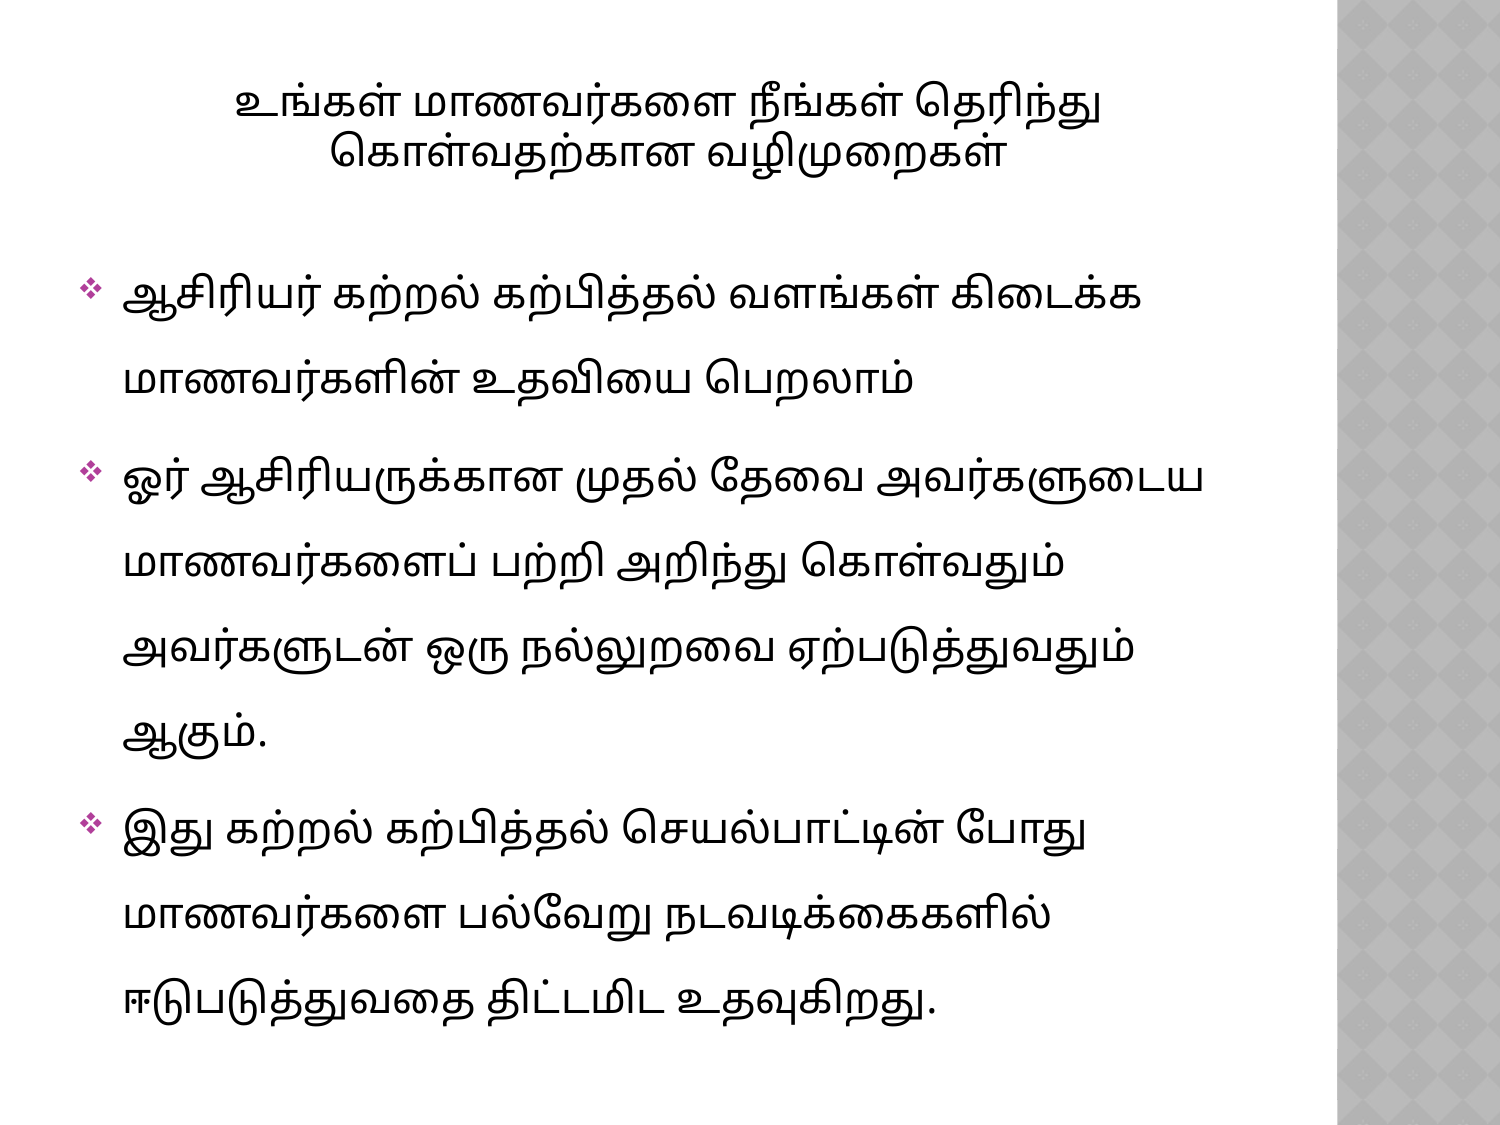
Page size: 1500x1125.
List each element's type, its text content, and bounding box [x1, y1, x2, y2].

list ஆசிரியர் கற்றல் கற்பித்தல் வளங்கள் கிடைக்க மாணவர்களின் உதவியை பெறலாம் ஓர் ஆசிரியருக்கான முதல் தேவை அவர்களுடைய மாணவர்களைப் பற்றி அறிந்து கொள்வதும் அவர்களுடன் ஒரு நல்லுறவை ஏற்படுத்துவதும் ஆகும். இது கற்றல் கற்பித்தல் செயல்பாட்டின் போது மாணவர்களை பல்வேறு நடவடிக்கைகளில் ஈடுபடுத்துவதை திட்டமிட உதவுகிறது. [62, 224, 1250, 1020]
title உங்கள் மாணவர்களை நீங்கள் தெரிந்து கொள்வதற்கான வழிமுறைகள் [75, 52, 1263, 175]
